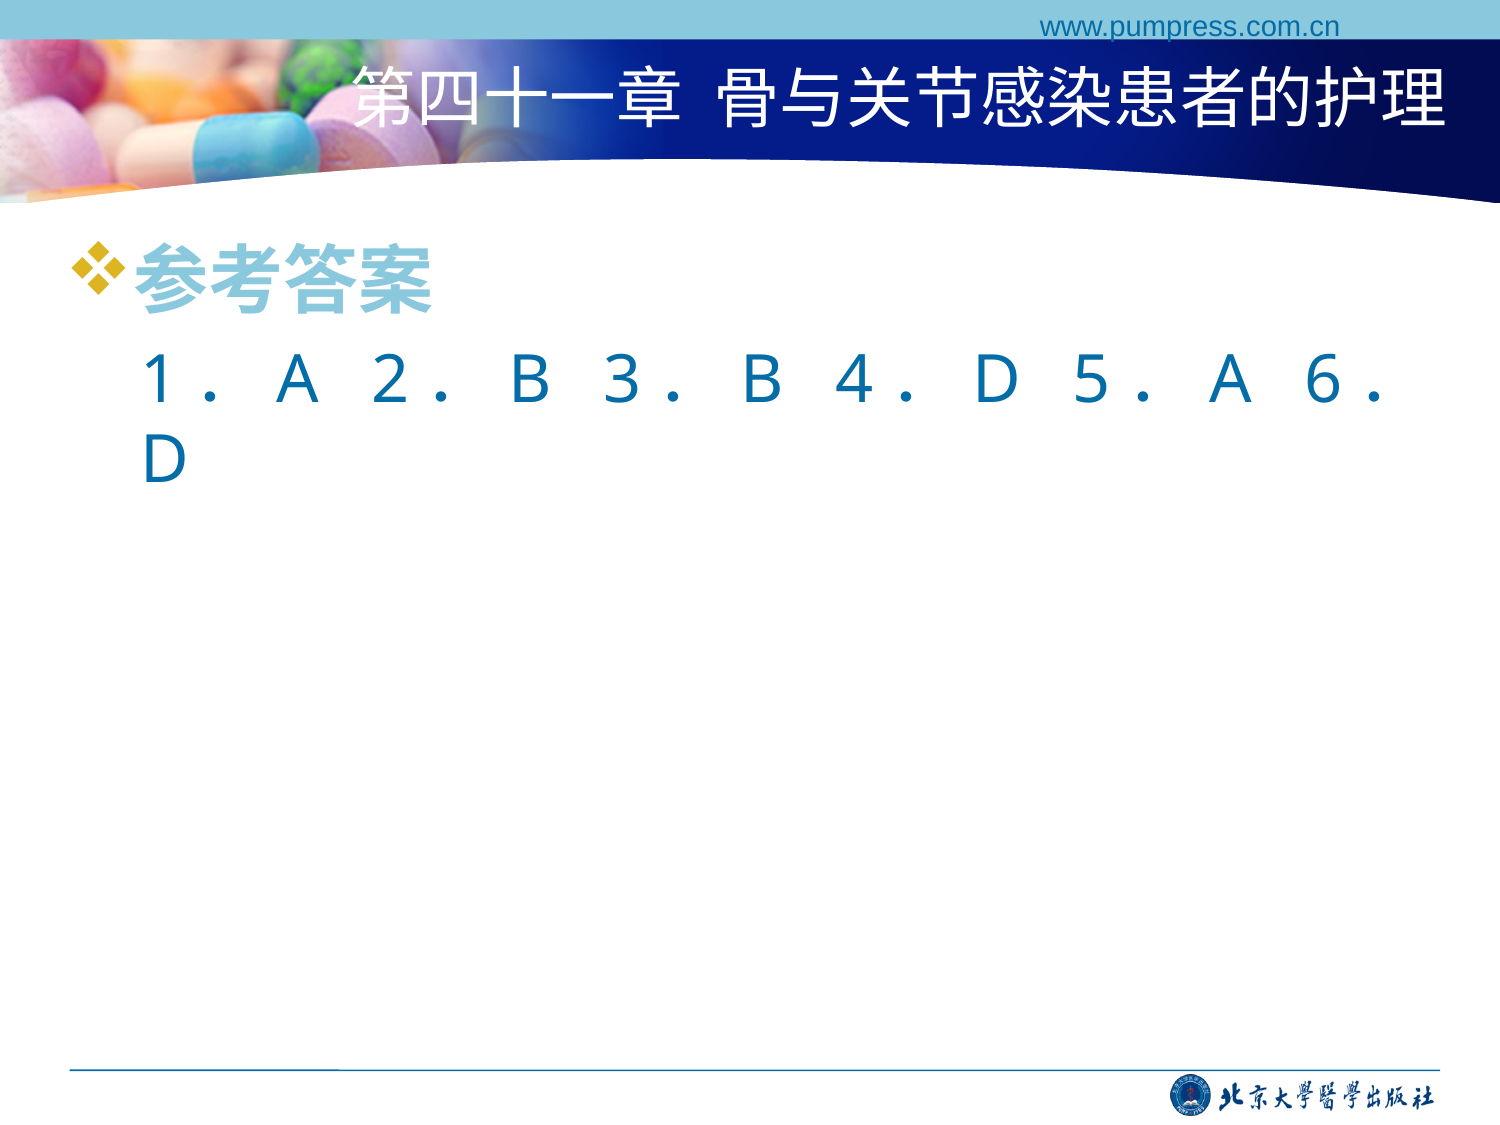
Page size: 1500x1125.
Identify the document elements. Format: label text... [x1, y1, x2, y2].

slide_number www.pumpress.com.cn [1025, 0, 1463, 38]
picture [1170, 1074, 1436, 1118]
title 第四十一章 骨与关节感染患者的护理 [137, 49, 1463, 143]
list 参考答案 1．A 2．B 3．B 4．D 5．A 6．D [49, 224, 1463, 1026]
picture [0, 40, 1500, 203]
